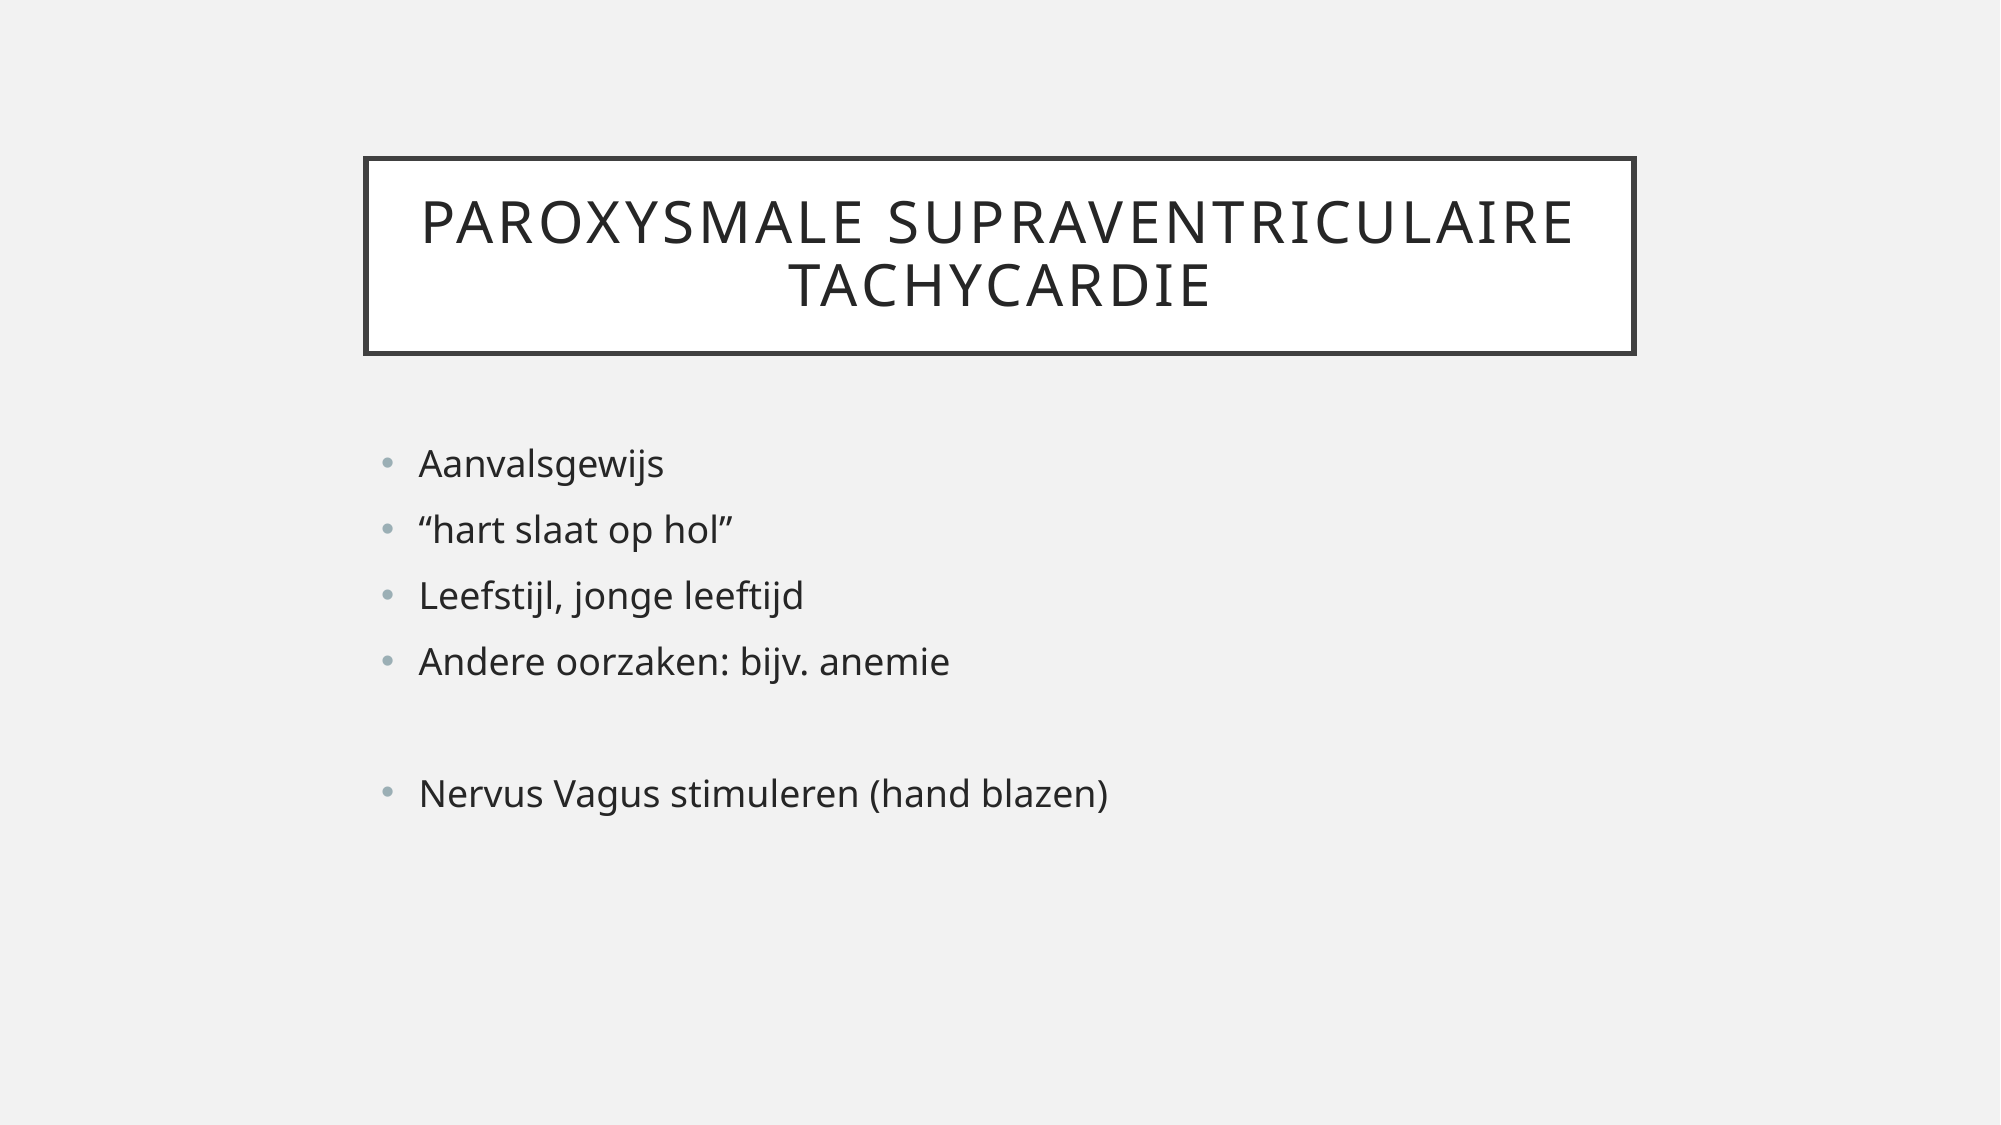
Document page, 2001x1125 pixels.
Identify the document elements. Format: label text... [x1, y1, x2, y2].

title Paroxysmale supraventriculaire tachycardie [363, 156, 1637, 356]
list Aanvalsgewijs “hart slaat op hol” Leefstijl, jonge leeftijd Andere oorzaken: bijv. anemie Nervus Vagus stimuleren (hand blazen) [366, 432, 1634, 942]
